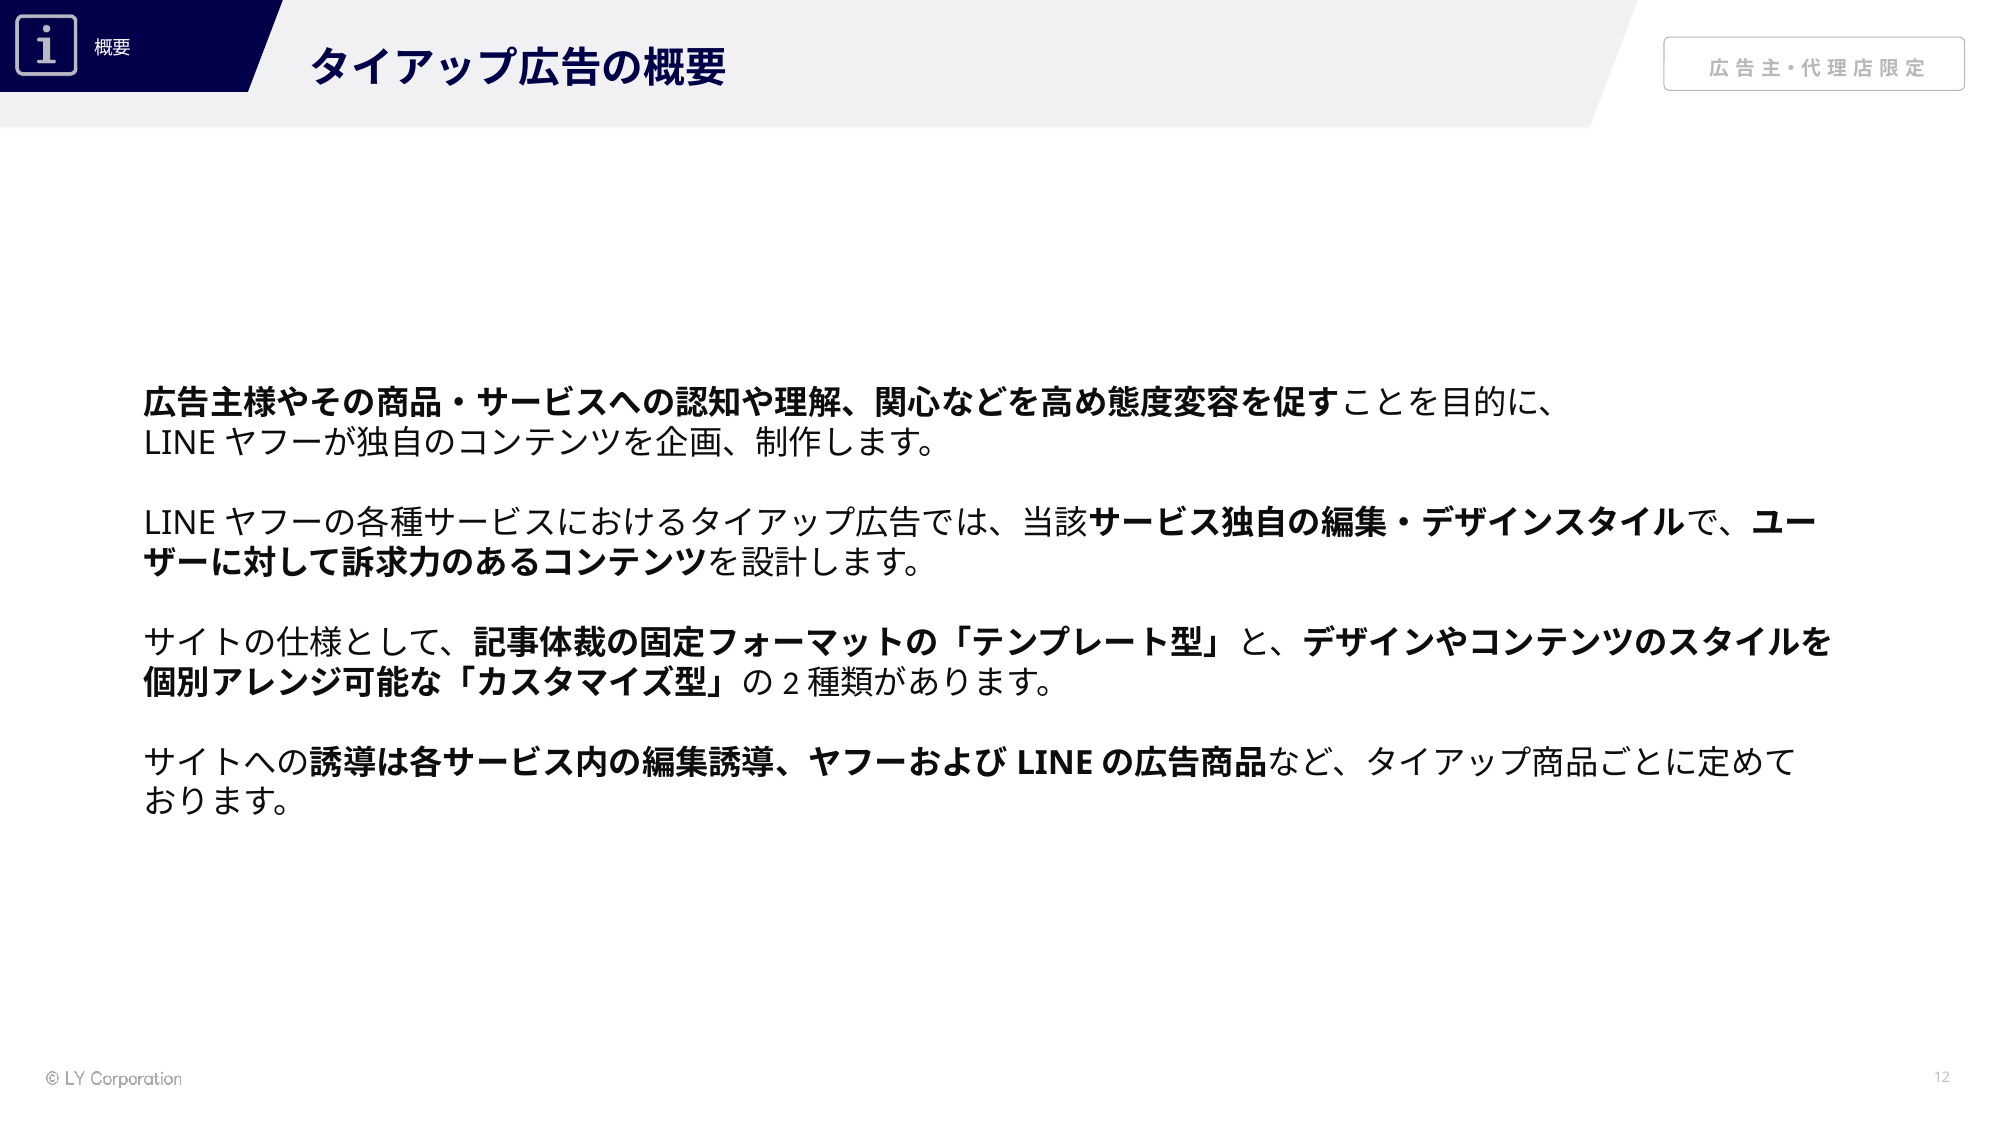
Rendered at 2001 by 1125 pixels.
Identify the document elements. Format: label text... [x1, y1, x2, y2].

picture [46, 1071, 181, 1088]
list タイアップ広告の概要 [309, 41, 1645, 97]
text_box 広告主様やその商品・サービスへの認知や理解、関心などを高め態度変容を促すことを目的に、 LINEヤフーが独自のコンテンツを企画、制作します。 LINEヤフーの各種サービスにおけるタイアップ広告では、当該サービス独自の編集・デザインスタイルで、ユーザーに対して訴求力のあるコンテンツを設計します。 サイトの仕様として、記事体裁の固定フォーマットの「テンプレート型」と、デザインやコンテンツのスタイルを個別アレンジ可能な「カスタマイズ型」の2種類があります。 サイトへの誘導は各サービス内の編集誘導、ヤフーおよびLINEの広告商品など、タイアップ商品ごとに定めて おります。 [128, 374, 1879, 828]
